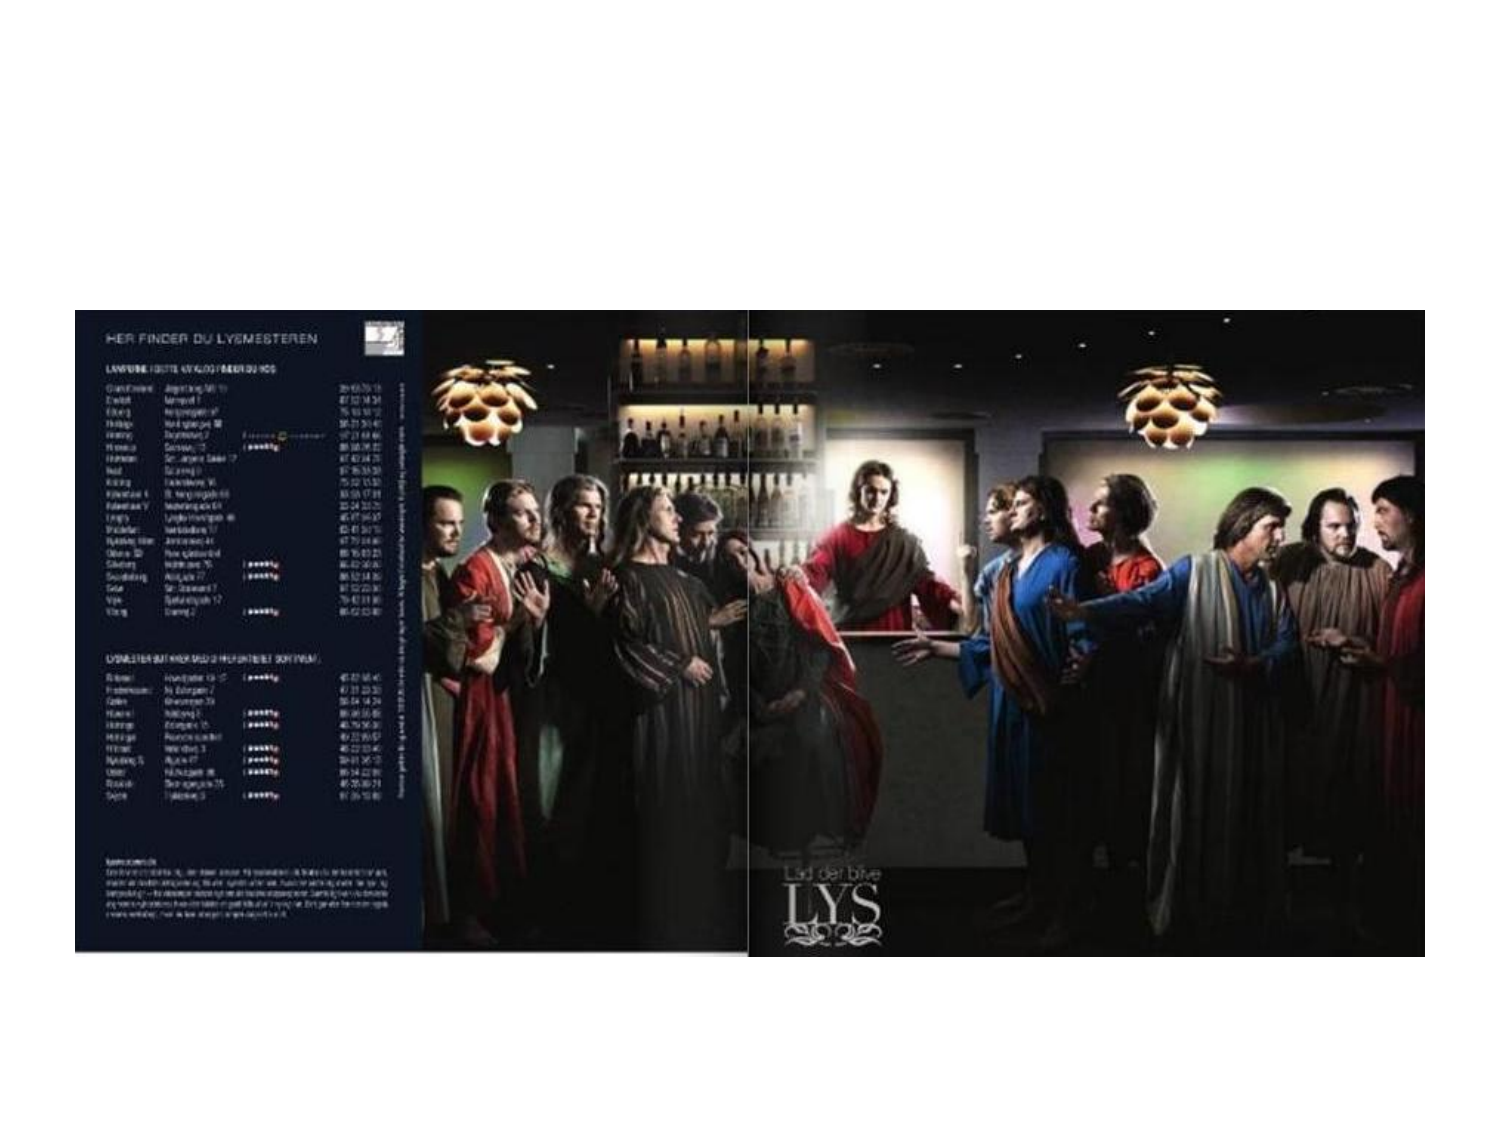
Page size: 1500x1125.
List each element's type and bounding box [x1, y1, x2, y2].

list [74, 262, 1426, 1006]
